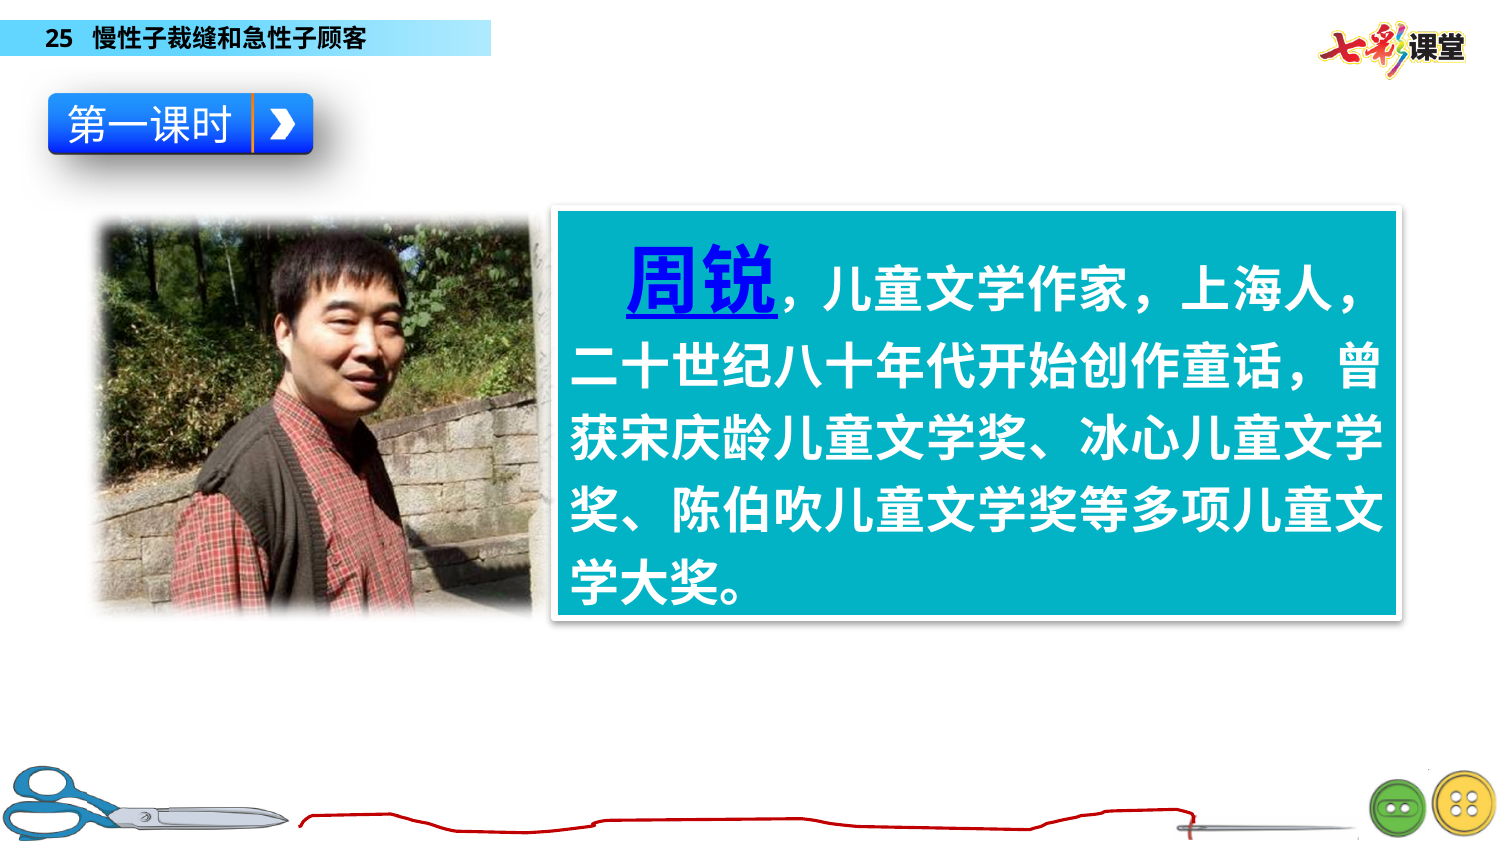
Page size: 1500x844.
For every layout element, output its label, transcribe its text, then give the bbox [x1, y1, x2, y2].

text_box 周锐，儿童文学作家，上海人，二十世纪八十年代开始创作童话，曾获宋庆龄儿童文学奖、冰心儿童文学奖、陈伯吹儿童文学奖等多项儿童文学大奖。 [551, 205, 1402, 621]
picture [0, 764, 290, 844]
picture [46, 92, 315, 156]
picture [85, 208, 559, 623]
picture [1173, 816, 1358, 839]
picture [1316, 20, 1468, 80]
picture [1365, 769, 1500, 839]
